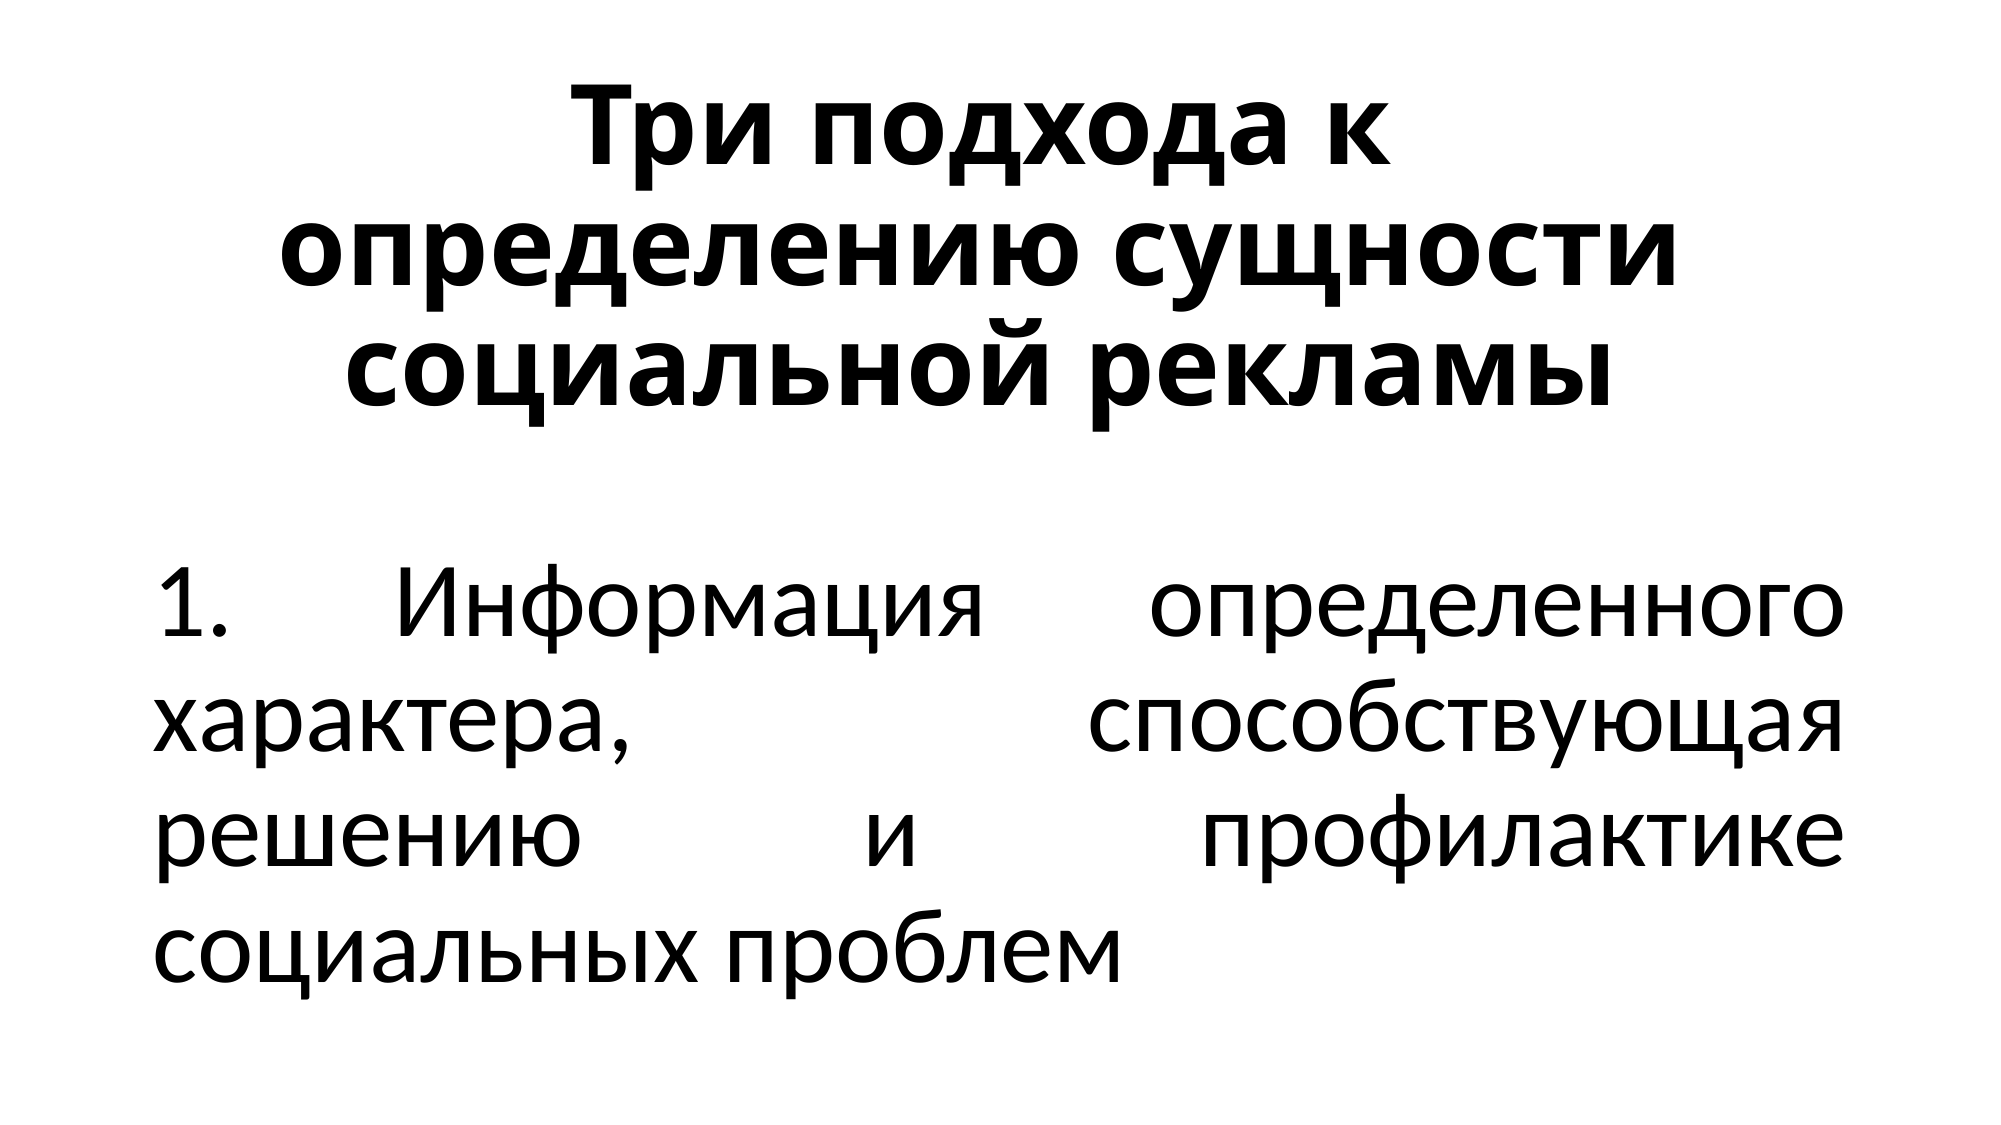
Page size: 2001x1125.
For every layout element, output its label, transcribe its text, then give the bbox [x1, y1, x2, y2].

title Три подхода к определению сущности социальной рекламы [137, 59, 1824, 536]
list 1. Информация определенного характера, способствующая решению и профилактике социальных проблем [137, 536, 1863, 1014]
